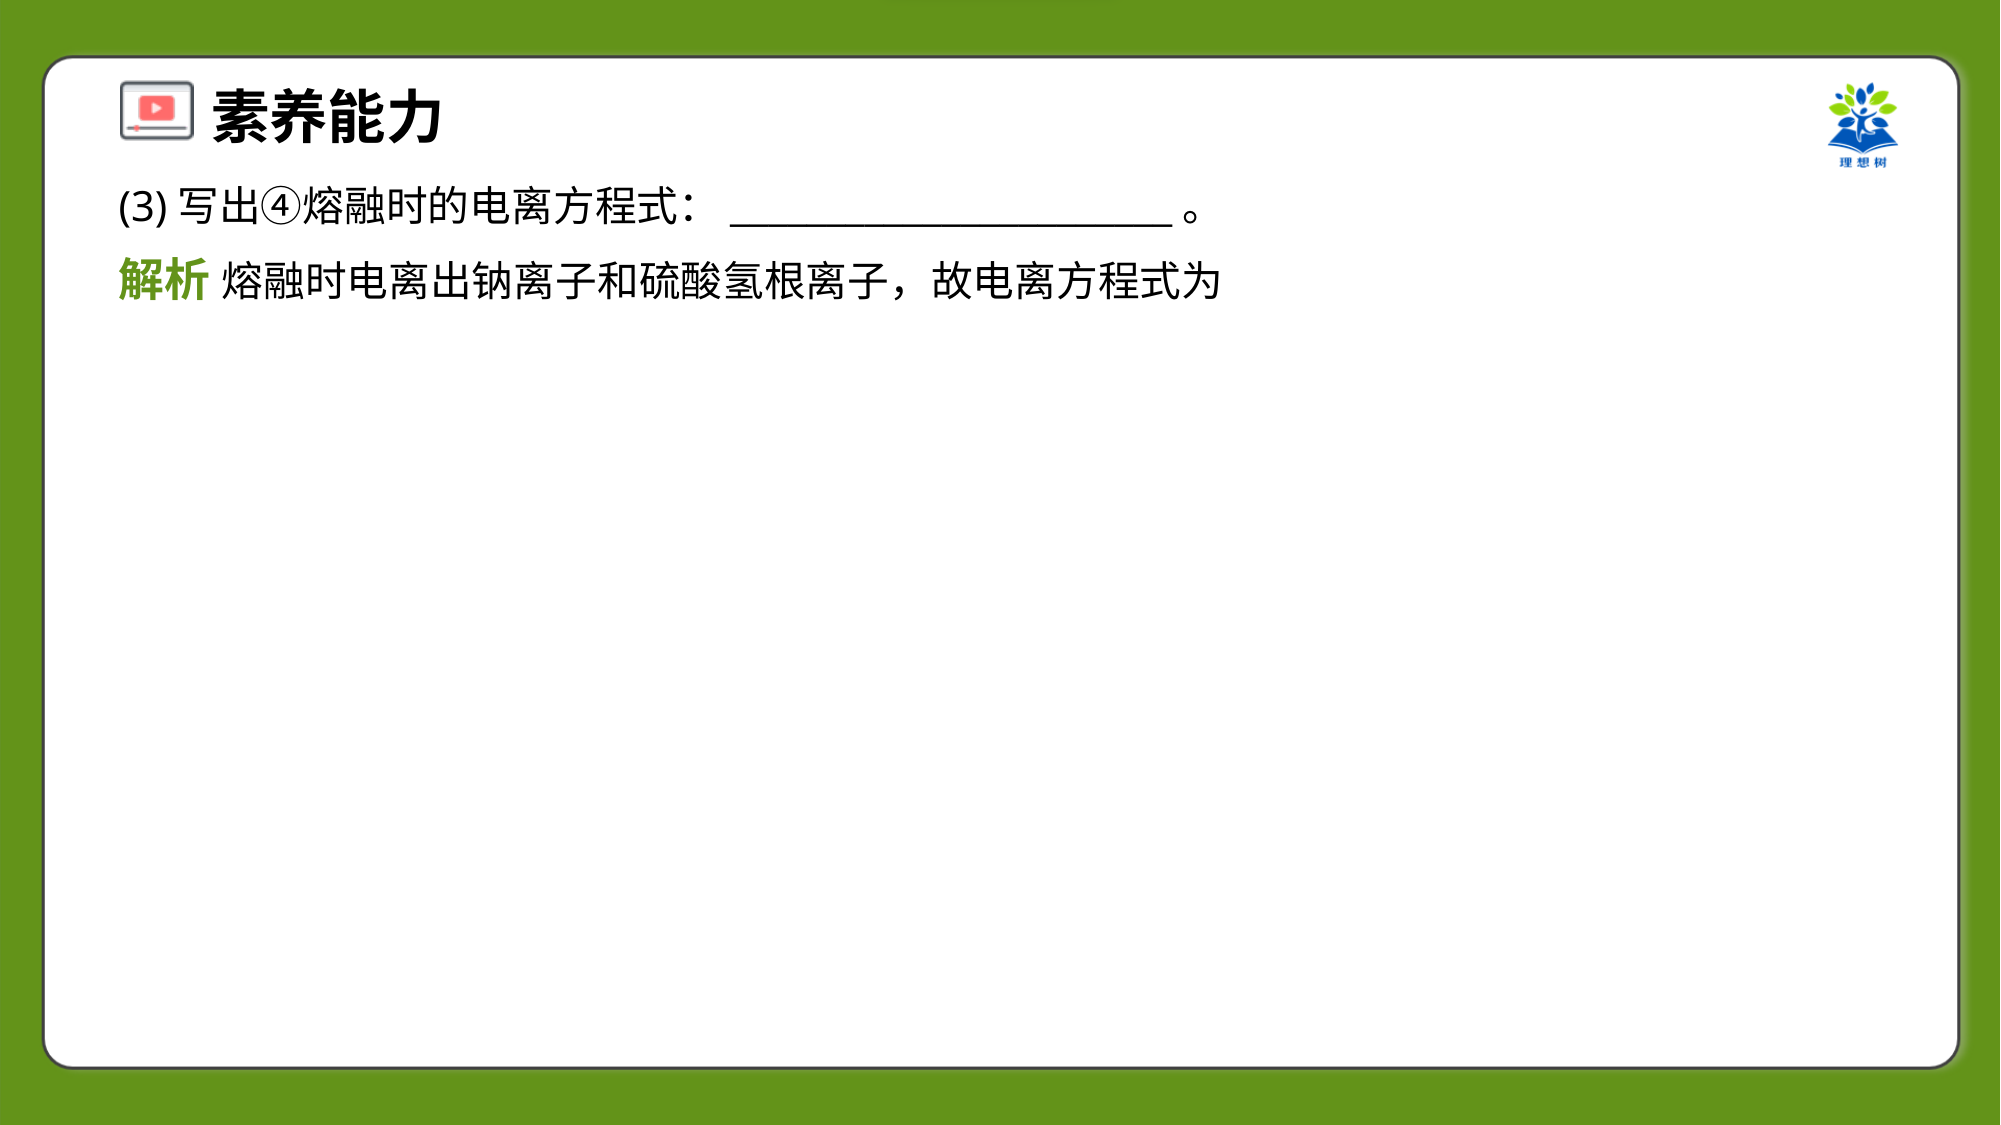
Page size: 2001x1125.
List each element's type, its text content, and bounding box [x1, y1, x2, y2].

picture [0, 0, 2000, 1125]
text_box (3)写出④熔融时的电离方程式：_______________________。 [118, 159, 1883, 223]
